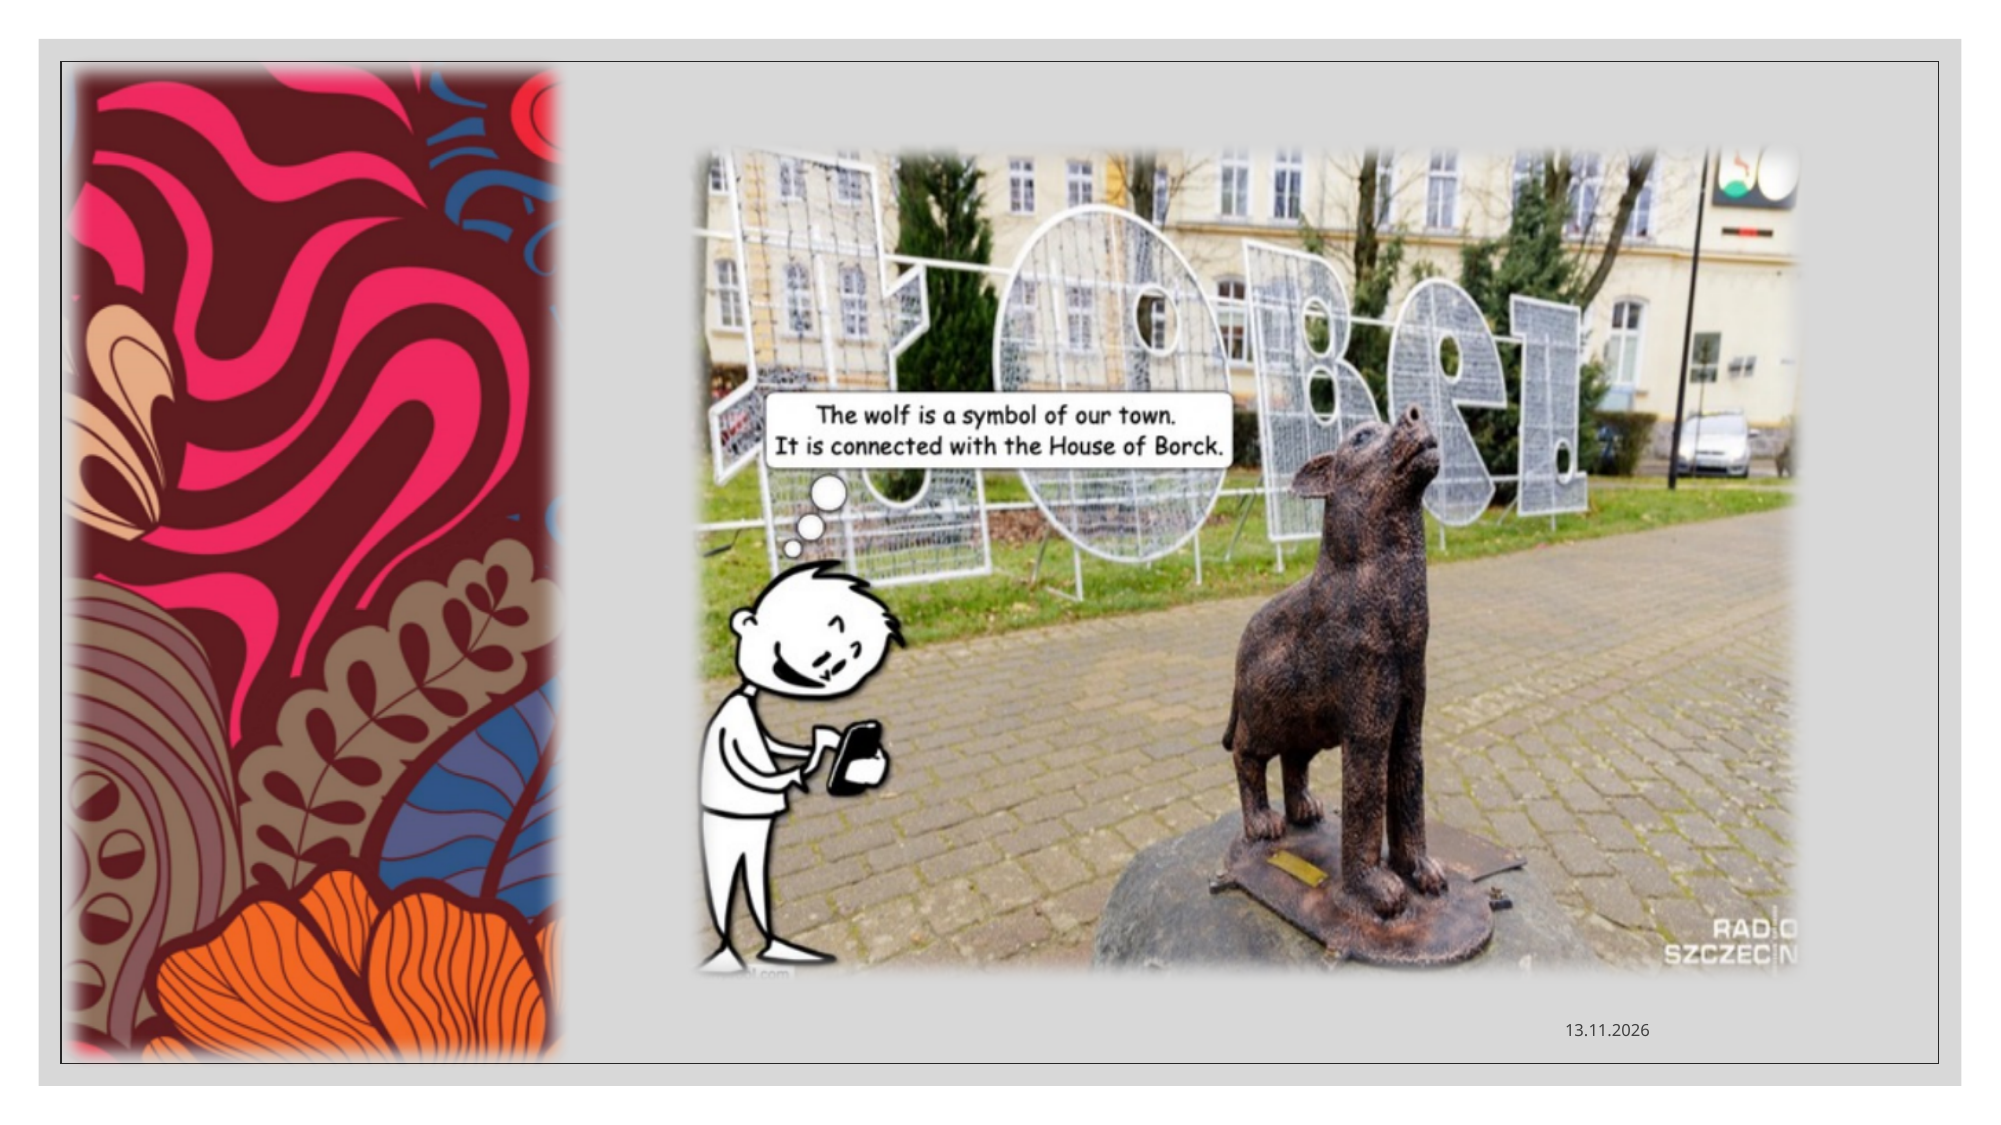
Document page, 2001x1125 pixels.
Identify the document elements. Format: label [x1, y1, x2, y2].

picture [686, 141, 1809, 984]
slide_number [1190, 992, 1665, 1050]
picture [58, 55, 571, 1070]
